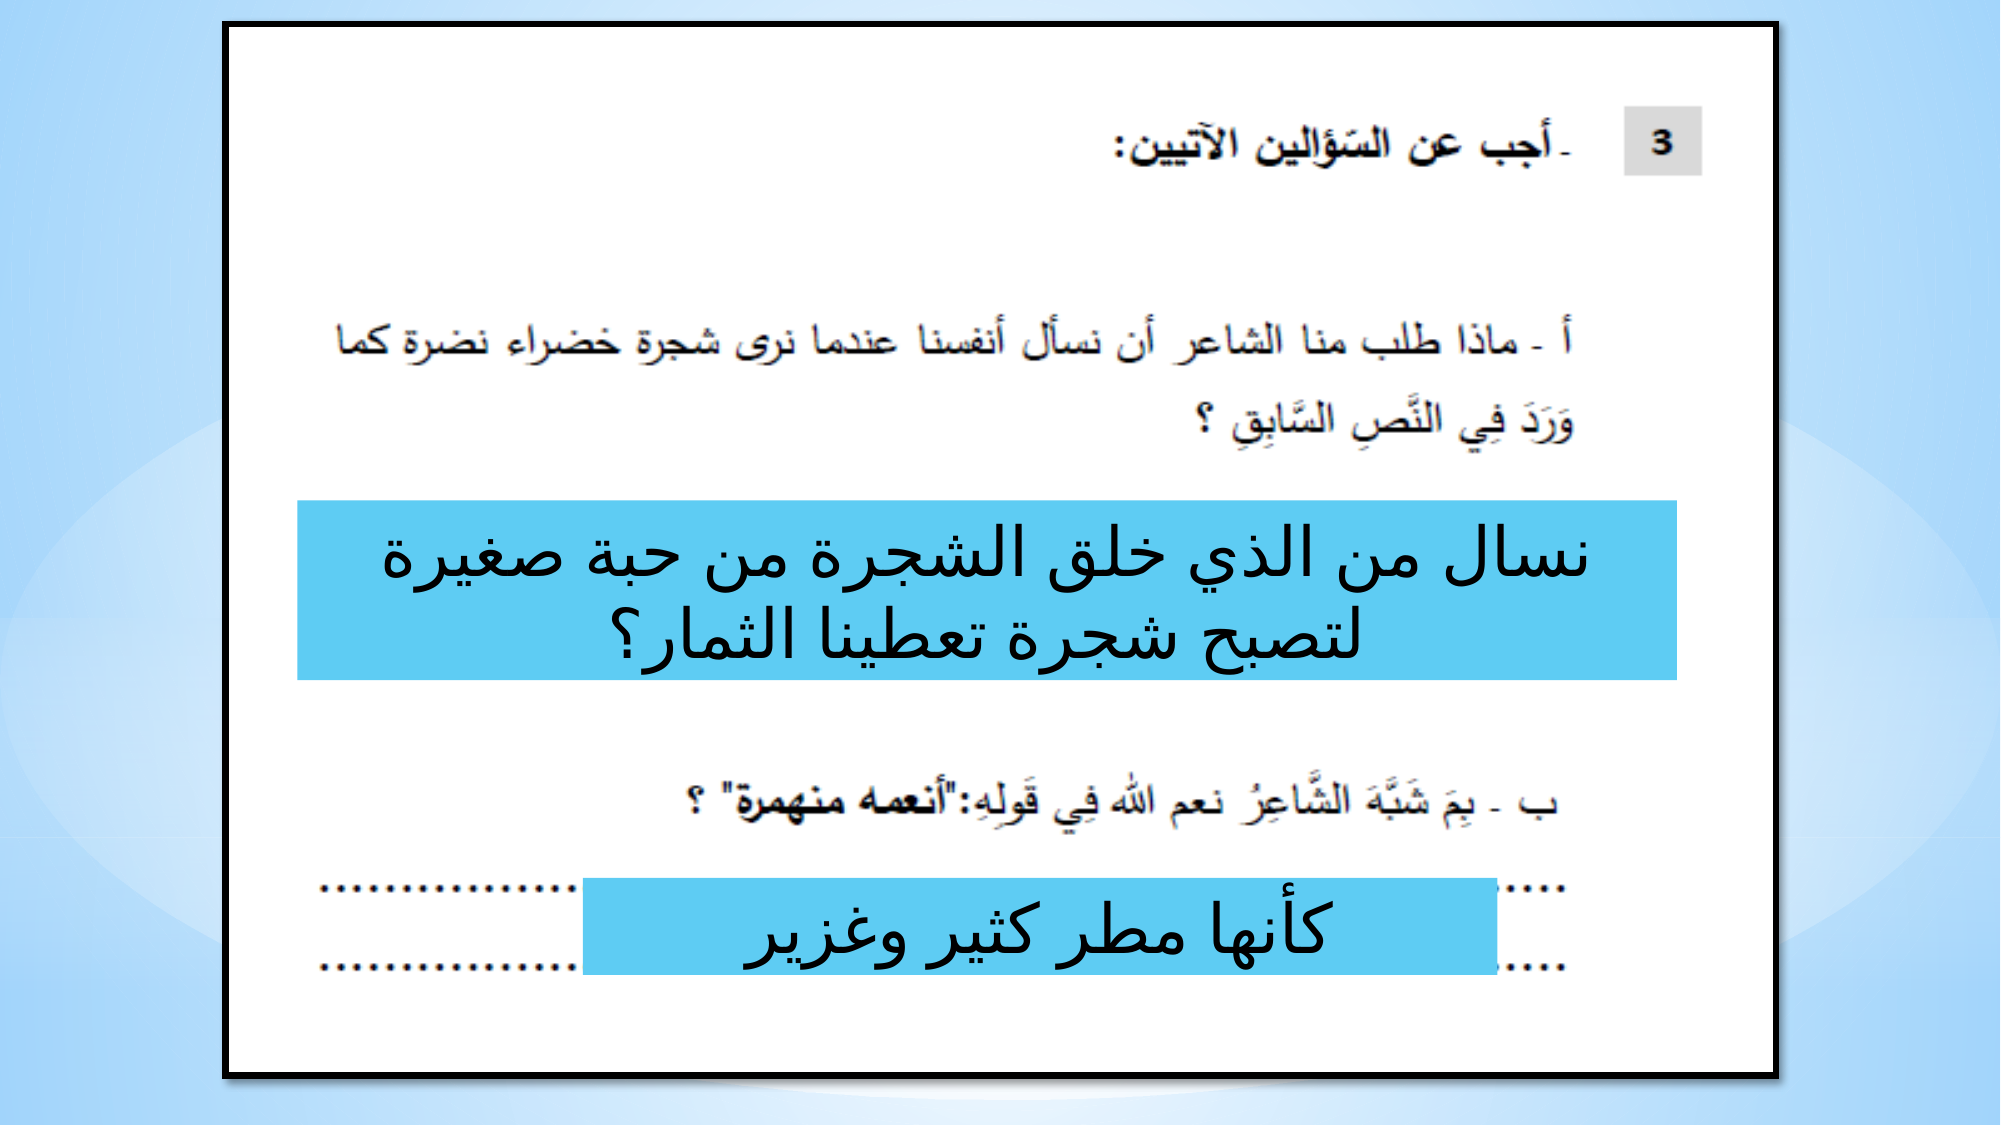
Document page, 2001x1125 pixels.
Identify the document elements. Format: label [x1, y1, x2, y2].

picture [228, 26, 1774, 1073]
